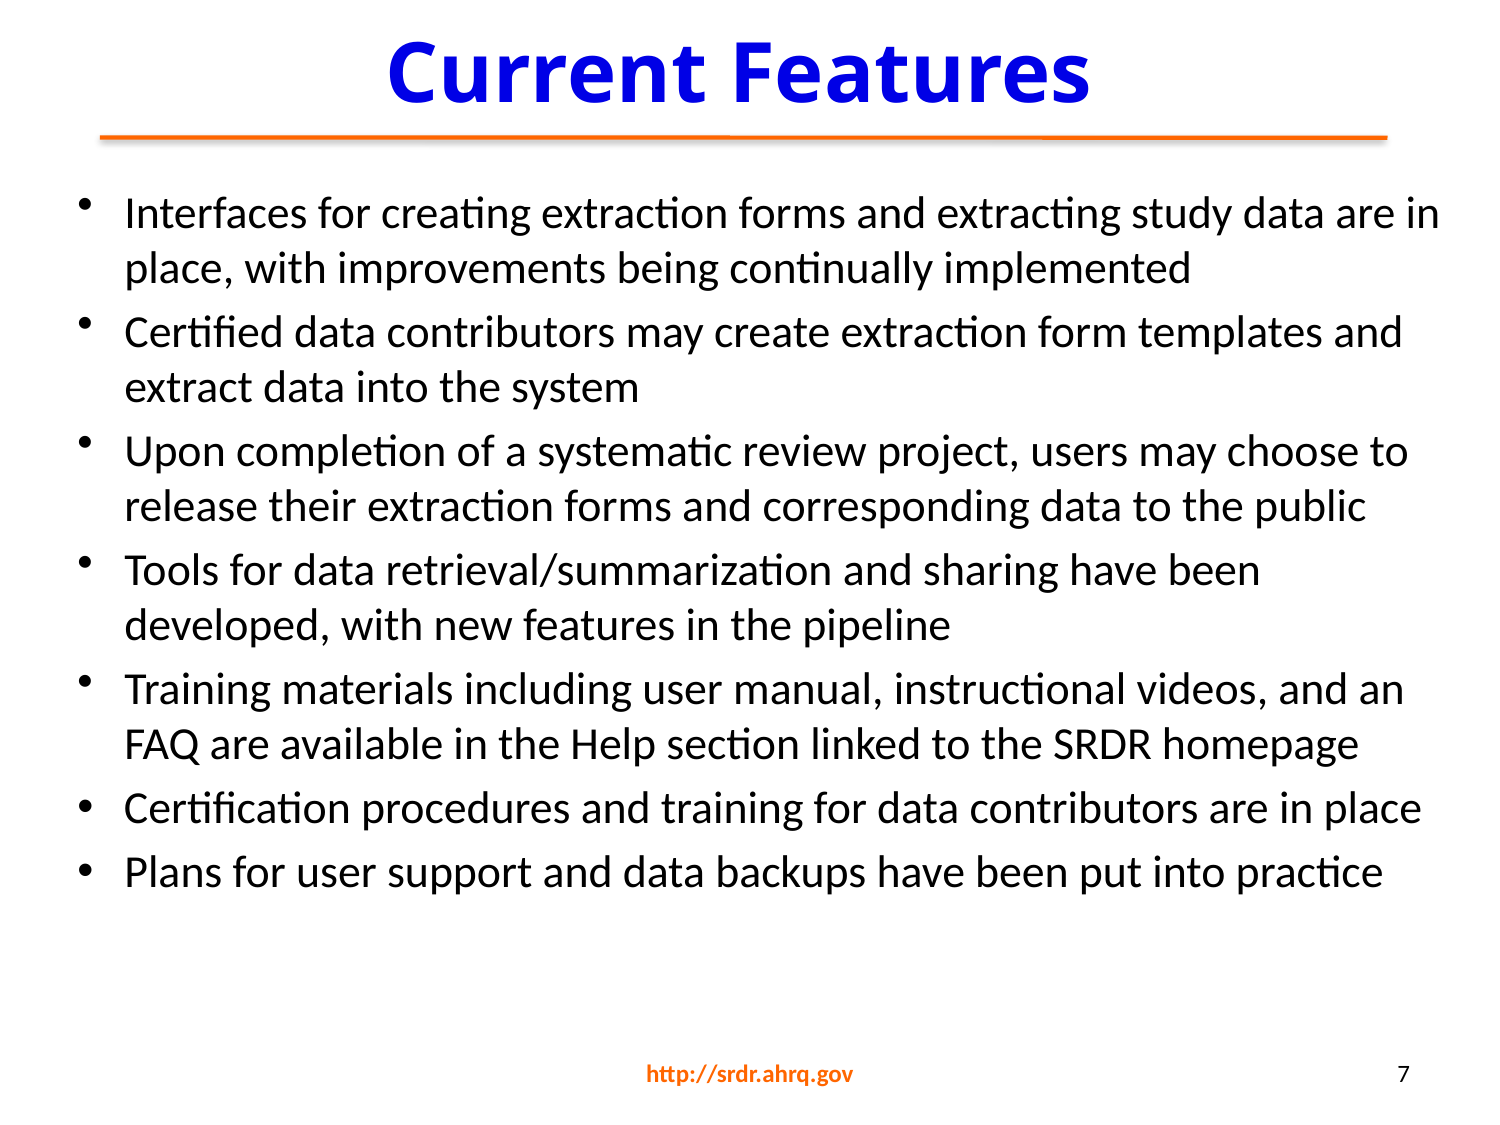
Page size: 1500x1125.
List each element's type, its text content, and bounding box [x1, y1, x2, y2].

text_box http://srdr.ahrq.gov [512, 1042, 988, 1103]
slide_number 7 [1074, 1042, 1425, 1103]
title Current Features [75, 0, 1425, 163]
list Interfaces for creating extraction forms and extracting study data are in place, with improvements being continually implemented Certified data contributors may create extraction form templates and extract data into the system Upon completion of a systematic review project, users may choose to release their extraction forms and corresponding data to the public Tools for data retrieval/summarization and sharing have been developed, with new features in the pipeline Training materials including user manual, instructional videos, and an FAQ are available in the Help section linked to the SRDR homepage Certification procedures and training for data contributors are in place Plans for user support and data backups have been put into practice [0, 174, 1463, 1013]
